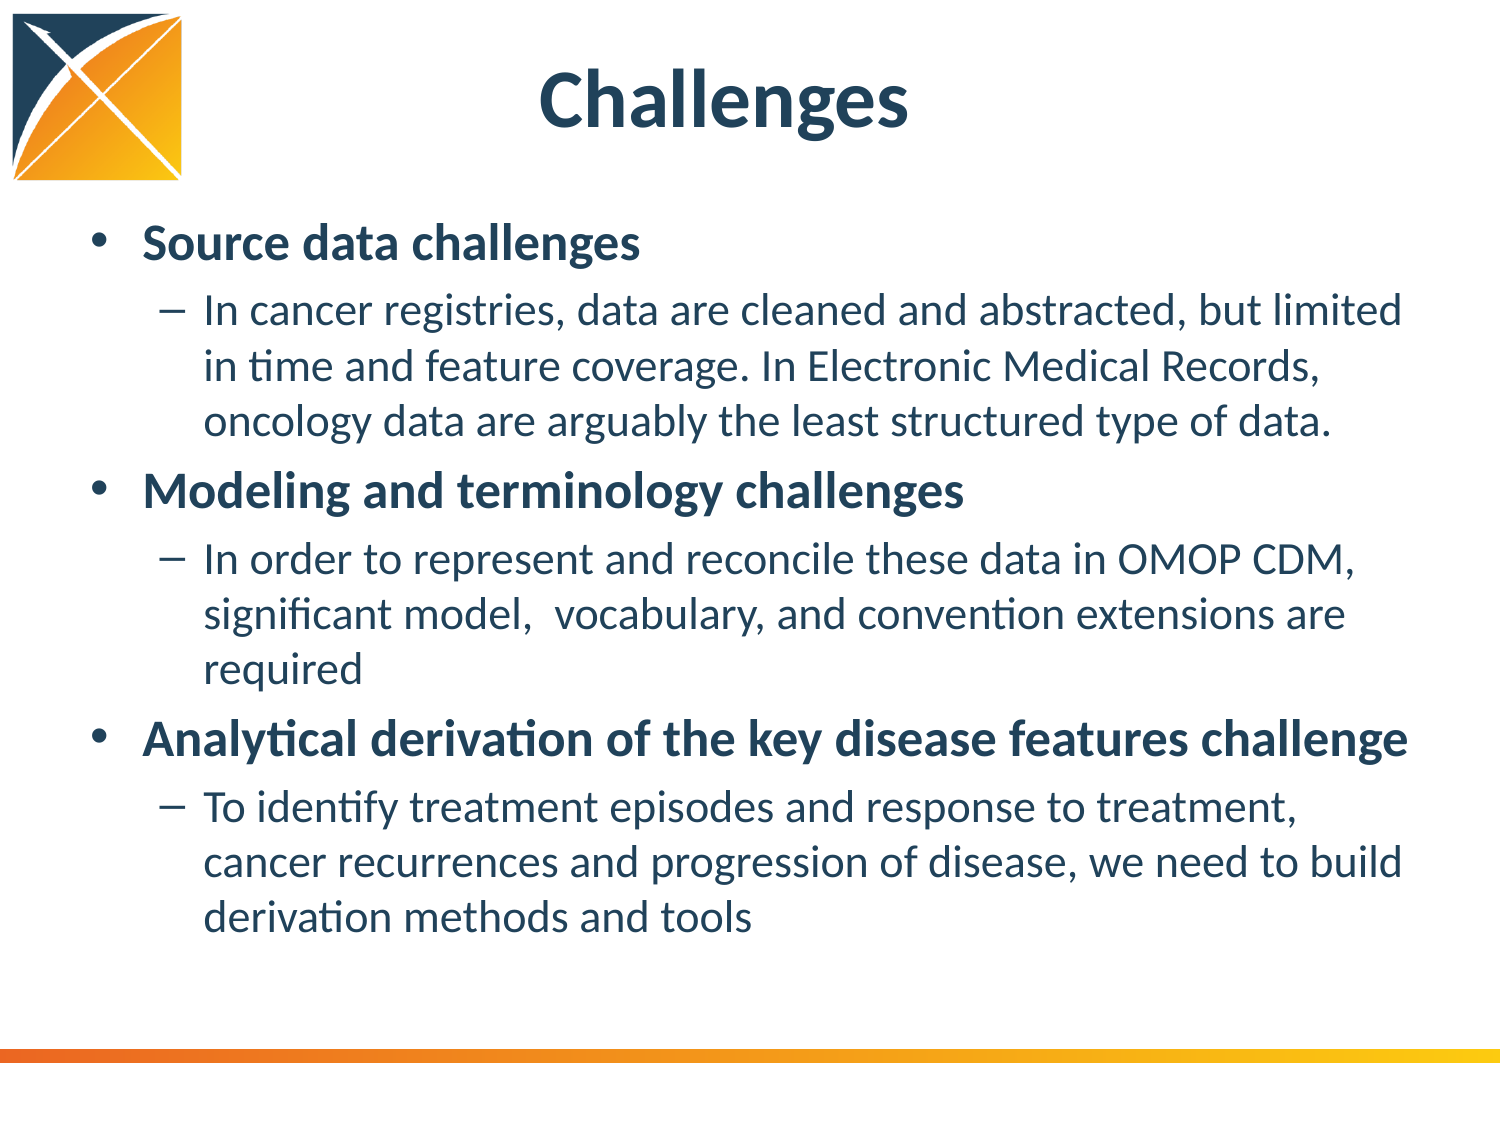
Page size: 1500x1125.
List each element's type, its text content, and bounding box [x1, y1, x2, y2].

picture [0, 0, 206, 200]
list Source data challenges In cancer registries, data are cleaned and abstracted, but limited in time and feature coverage. In Electronic Medical Records, oncology data are arguably the least structured type of data. Modeling and terminology challenges In order to represent and reconcile these data in OMOP CDM, significant model, vocabulary, and convention extensions are required Analytical derivation of the key disease features challenge To identify treatment episodes and response to treatment, cancer recurrences and progression of disease, we need to build derivation methods and tools [75, 200, 1438, 1038]
title Challenges [187, 24, 1263, 163]
